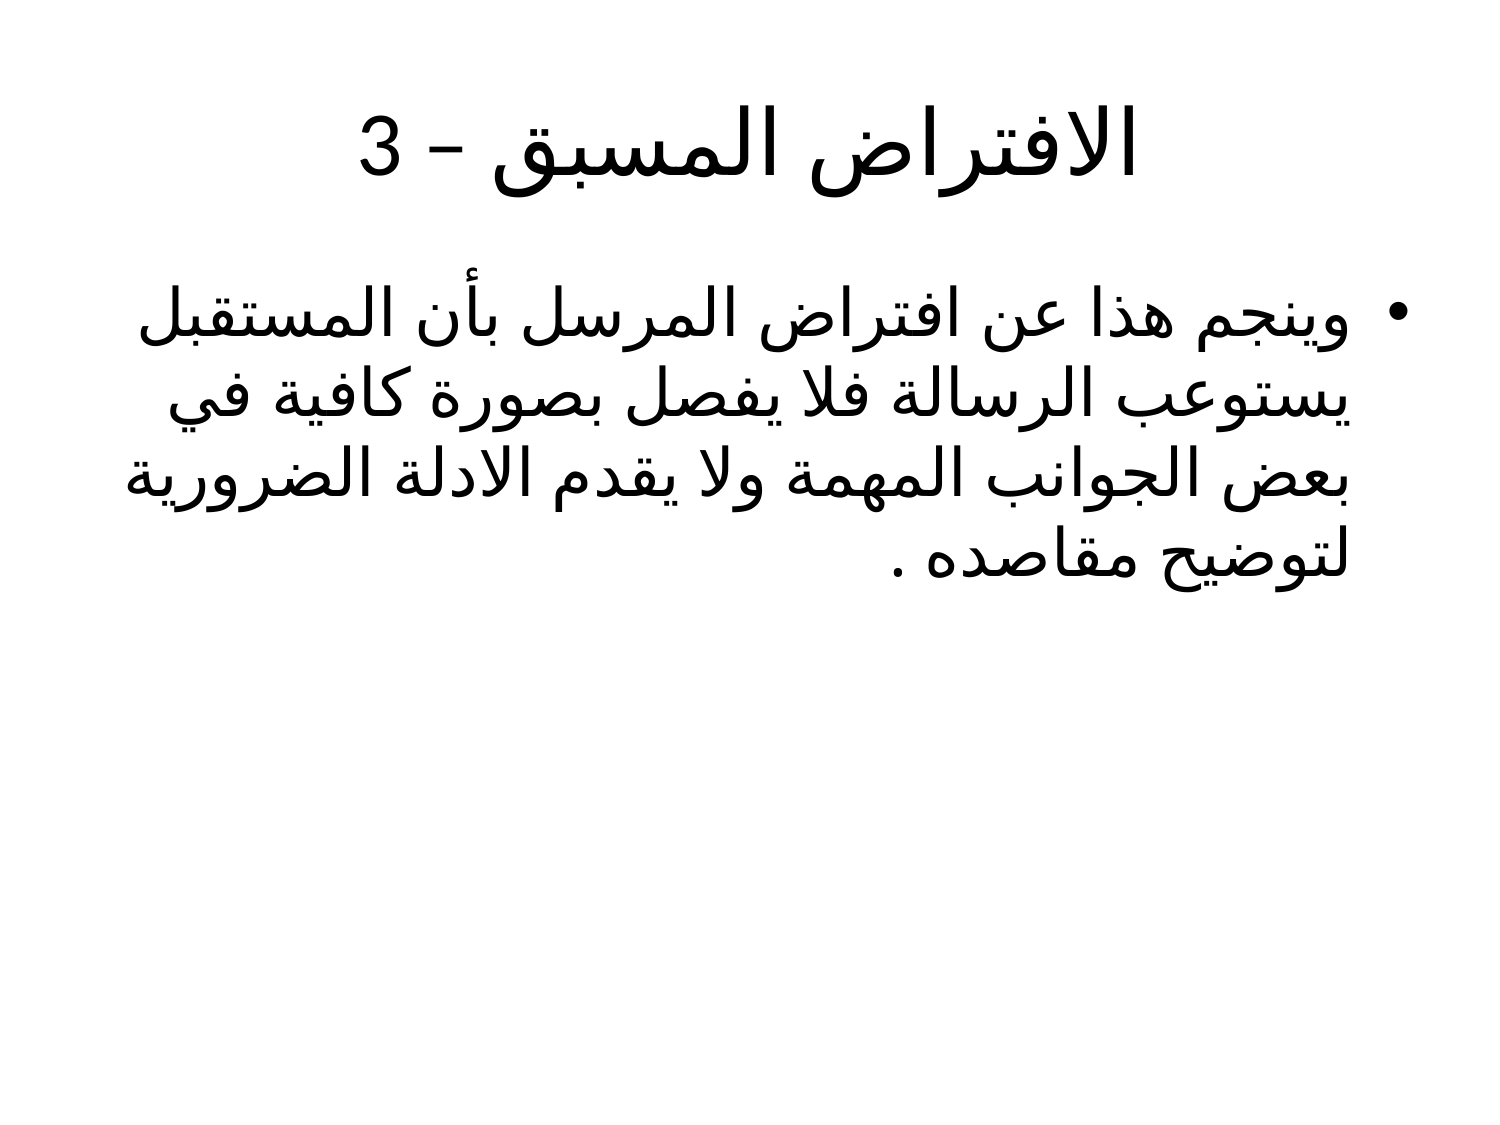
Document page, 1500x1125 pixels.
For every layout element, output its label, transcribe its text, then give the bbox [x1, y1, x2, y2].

title 3 – الافتراض المسبق [75, 45, 1425, 233]
list وينجم هذا عن افتراض المرسل بأن المستقبل يستوعب الرسالة فلا يفصل بصورة كافية في بعض الجوانب المهمة ولا يقدم الادلة الضرورية لتوضيح مقاصده . [75, 262, 1425, 1005]
